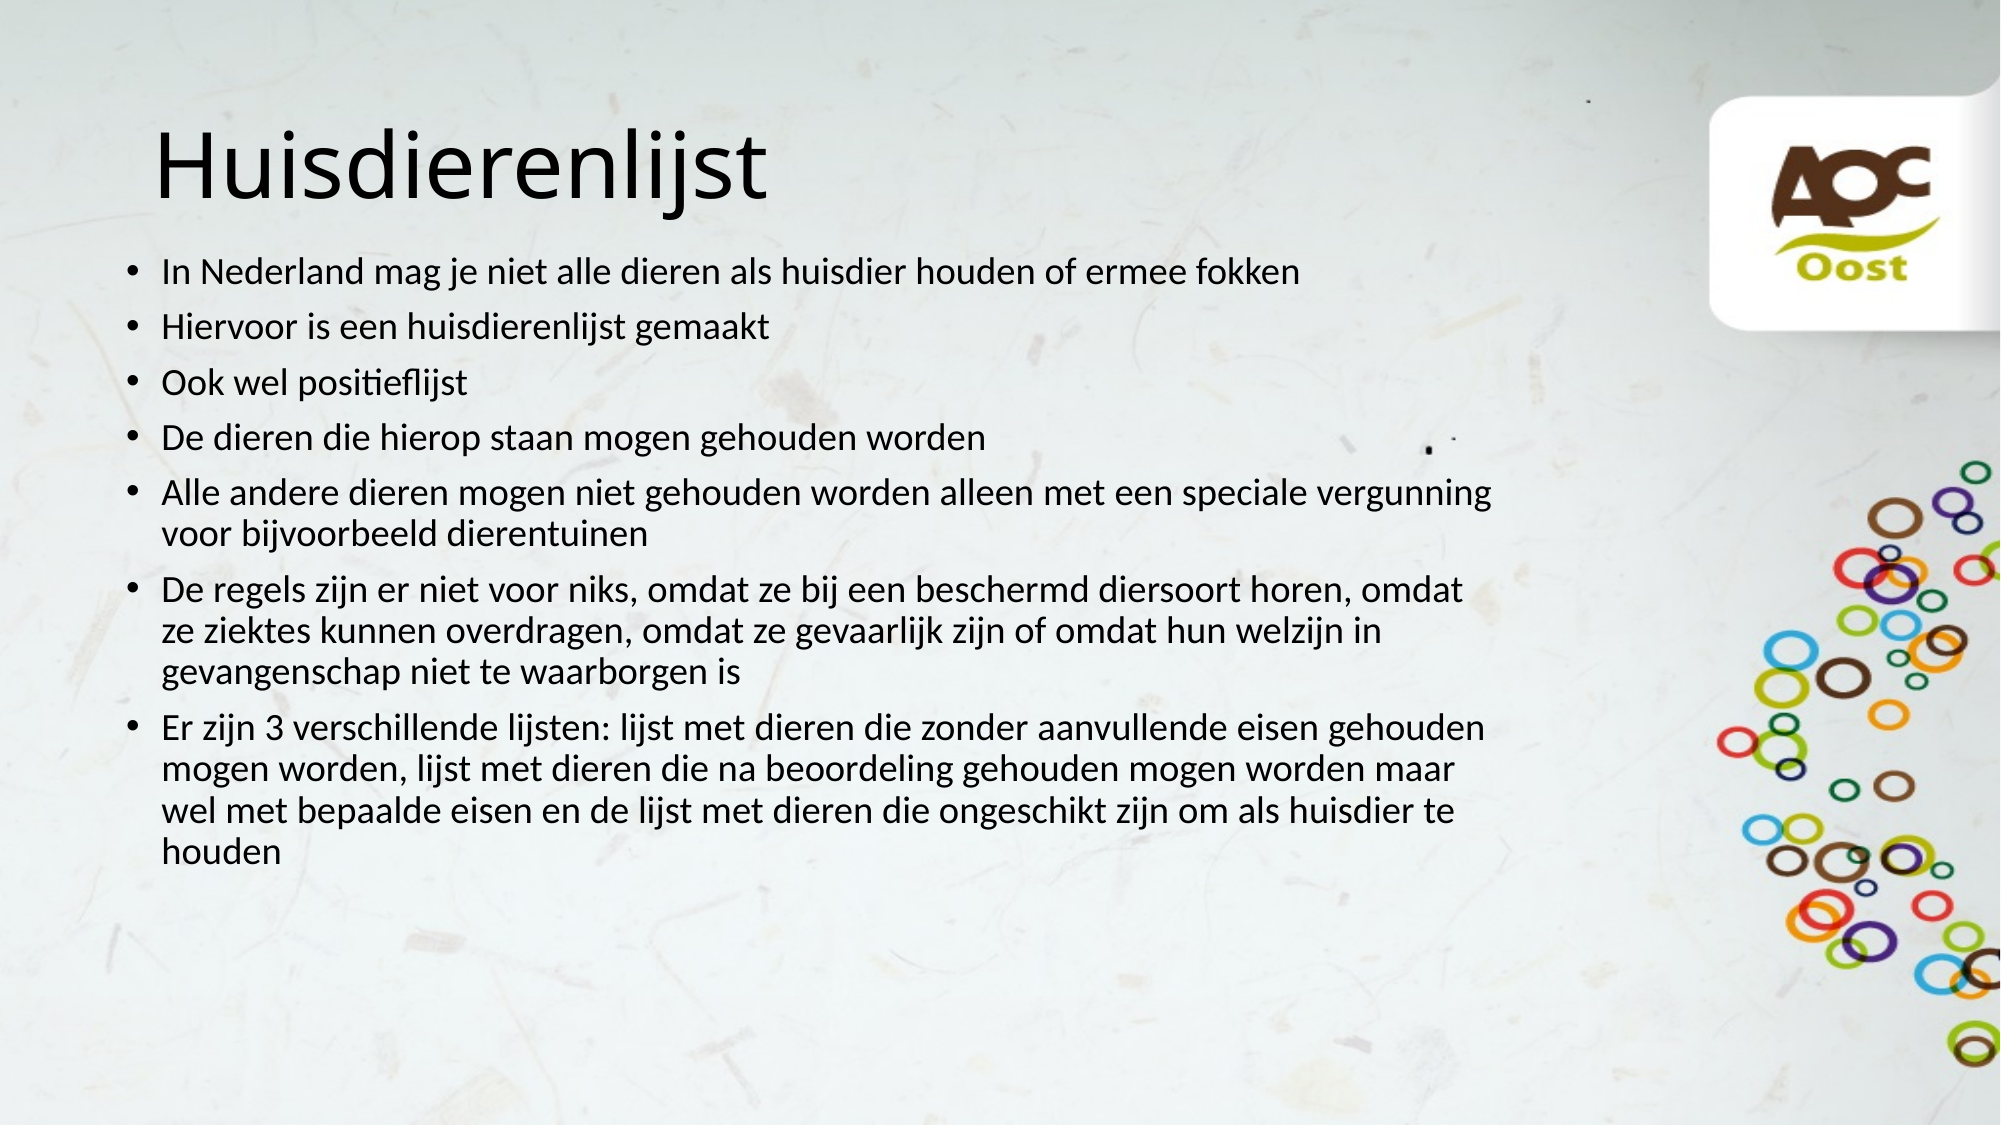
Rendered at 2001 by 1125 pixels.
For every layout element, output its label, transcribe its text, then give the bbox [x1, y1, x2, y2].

picture [0, 0, 2001, 1125]
list In Nederland mag je niet alle dieren als huisdier houden of ermee fokken Hiervoor is een huisdierenlijst gemaakt Ook wel positieflijst De dieren die hierop staan mogen gehouden worden Alle andere dieren mogen niet gehouden worden alleen met een speciale vergunning voor bijvoorbeeld dierentuinen De regels zijn er niet voor niks, omdat ze bij een beschermd diersoort horen, omdat ze ziektes kunnen overdragen, omdat ze gevaarlijk zijn of omdat hun welzijn in gevangenschap niet te waarborgen is Er zijn 3 verschillende lijsten: lijst met dieren die zonder aanvullende eisen gehouden mogen worden, lijst met dieren die na beoordeling gehouden mogen worden maar wel met bepaalde eisen en de lijst met dieren die ongeschikt zijn om als huisdier te houden [111, 244, 1522, 881]
title Huisdierenlijst [137, 59, 1863, 278]
